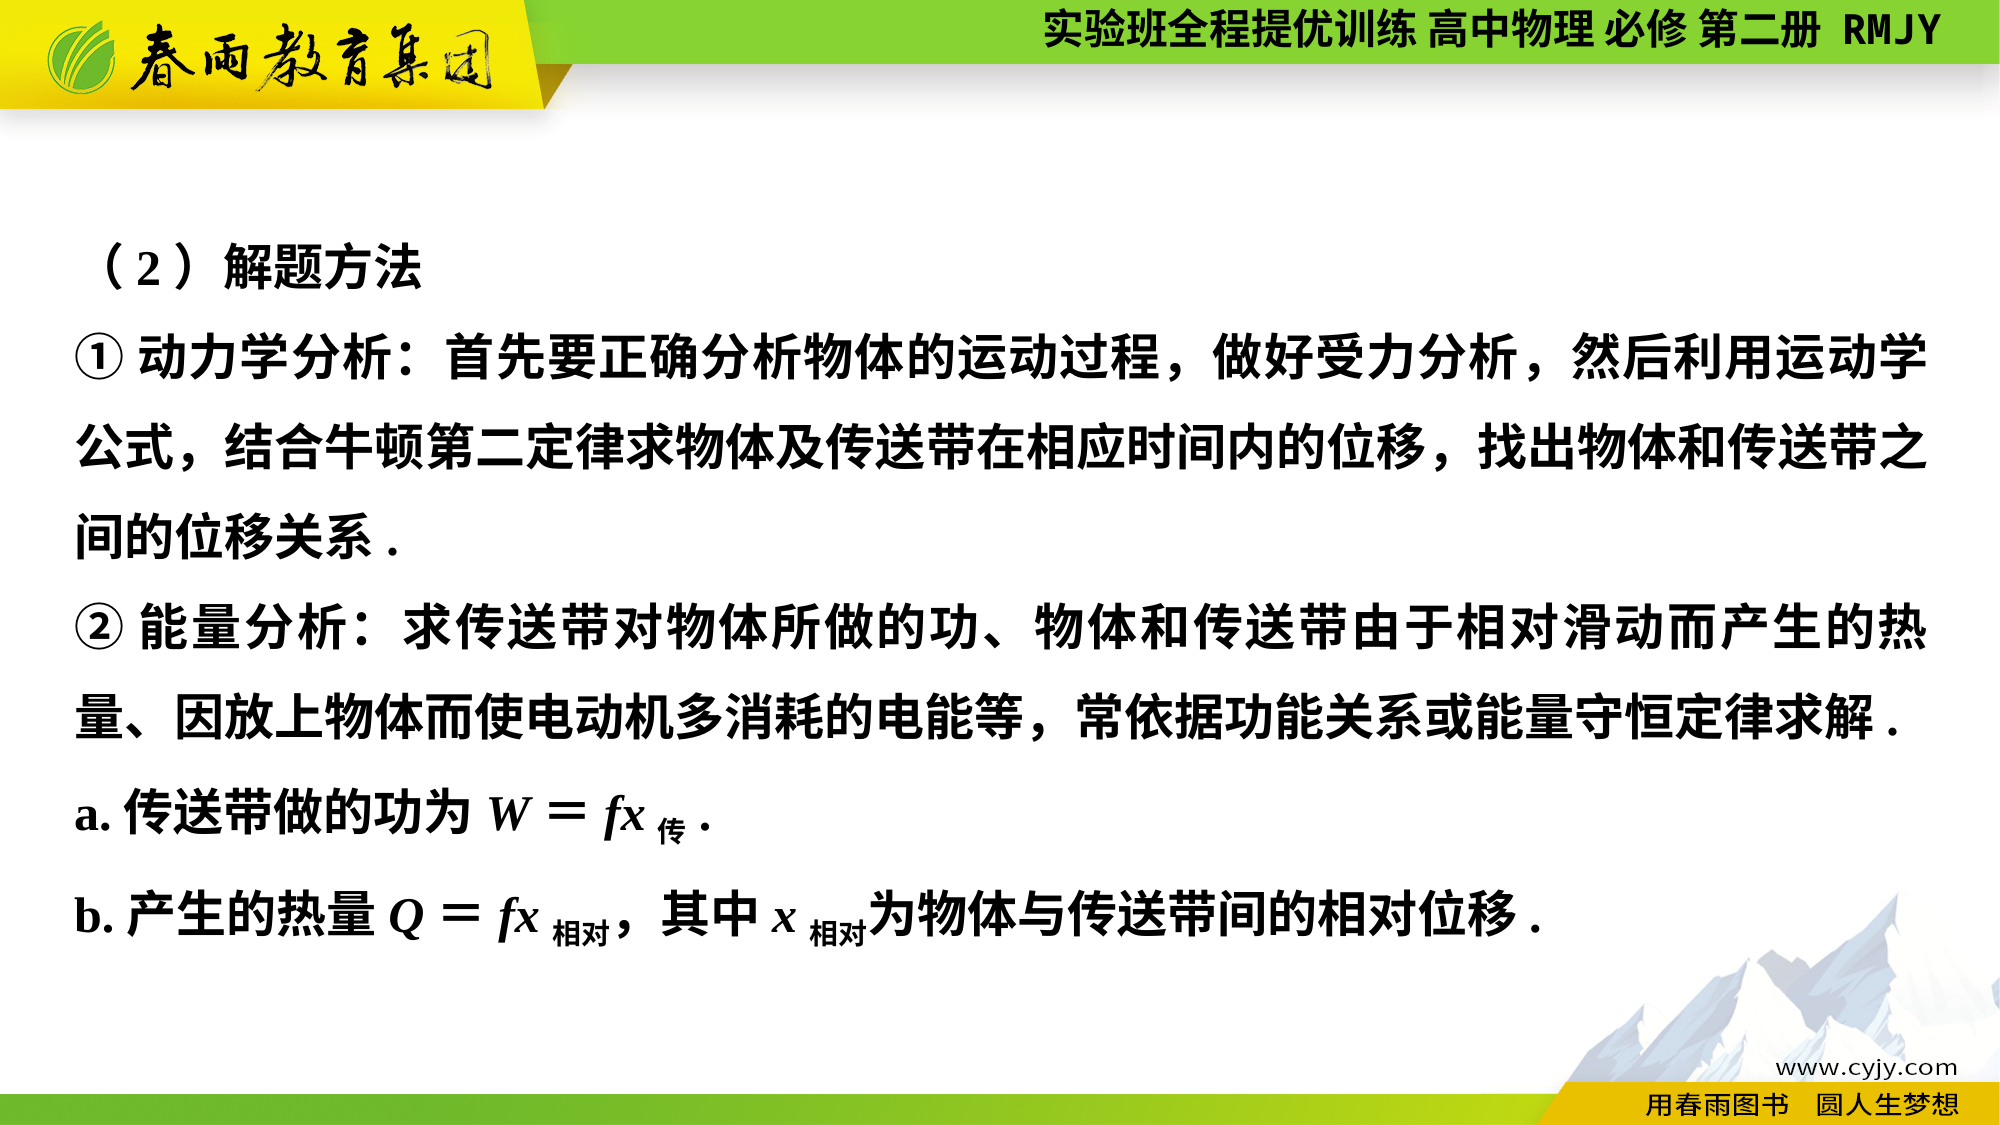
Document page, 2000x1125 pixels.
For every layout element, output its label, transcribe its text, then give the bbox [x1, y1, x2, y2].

picture [0, 0, 2000, 1125]
list （2）解题方法 ①动力学分析：首先要正确分析物体的运动过程，做好受力分析，然后利用运动学公式，结合牛顿第二定律求物体及传送带在相应时间内的位移，找出物体和传送带之间的位移关系. ②能量分析：求传送带对物体所做的功、物体和传送带由于相对滑动而产生的热量、因放上物体而使电动机多消耗的电能等，常依据功能关系或能量守恒定律求解. a.传送带做的功为W＝fx传. b.产生的热量Q＝fx相对，其中x相对为物体与传送带间的相对位移. [59, 198, 1944, 941]
